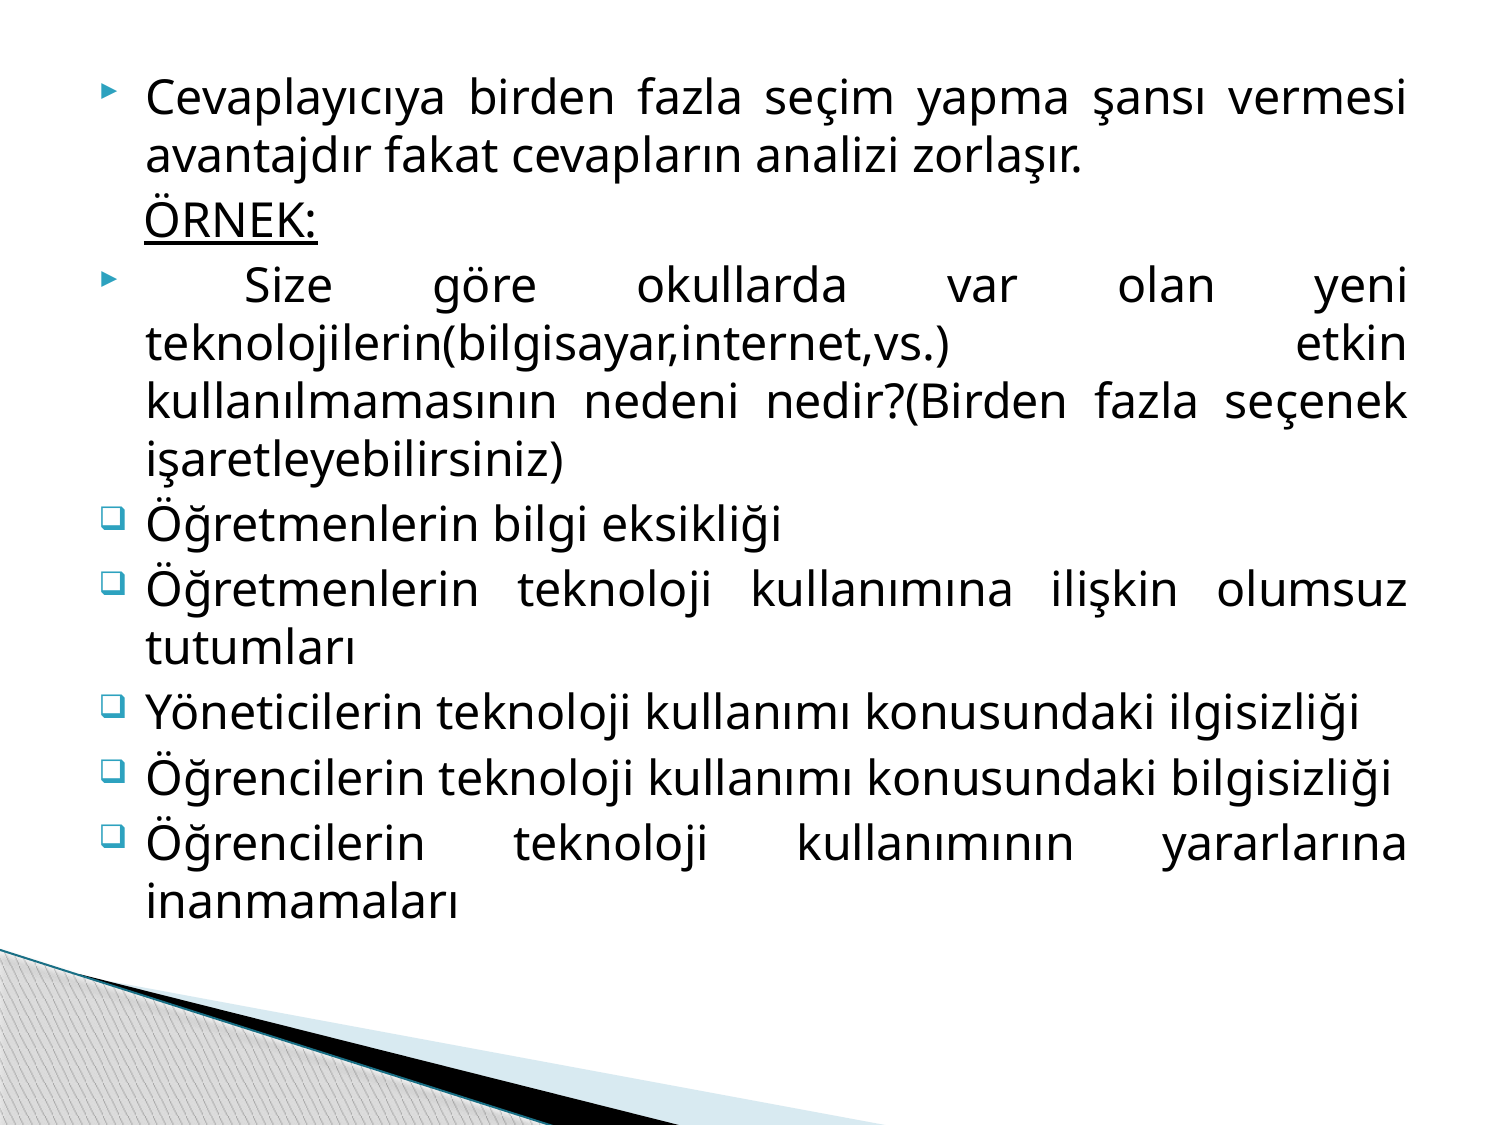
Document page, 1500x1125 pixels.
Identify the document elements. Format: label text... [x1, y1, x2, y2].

list Cevaplayıcıya birden fazla seçim yapma şansı vermesi avantajdır fakat cevapların analizi zorlaşır. ÖRNEK: Size göre okullarda var olan yeni teknolojilerin(bilgisayar,internet,vs.) etkin kullanılmamasının nedeni nedir?(Birden fazla seçenek işaretleyebilirsiniz) Öğretmenlerin bilgi eksikliği Öğretmenlerin teknoloji kullanımına ilişkin olumsuz tutumları Yöneticilerin teknoloji kullanımı konusundaki ilgisizliği Öğrencilerin teknoloji kullanımı konusundaki bilgisizliği Öğrencilerin teknoloji kullanımının yararlarına inanmamaları [75, 58, 1425, 986]
